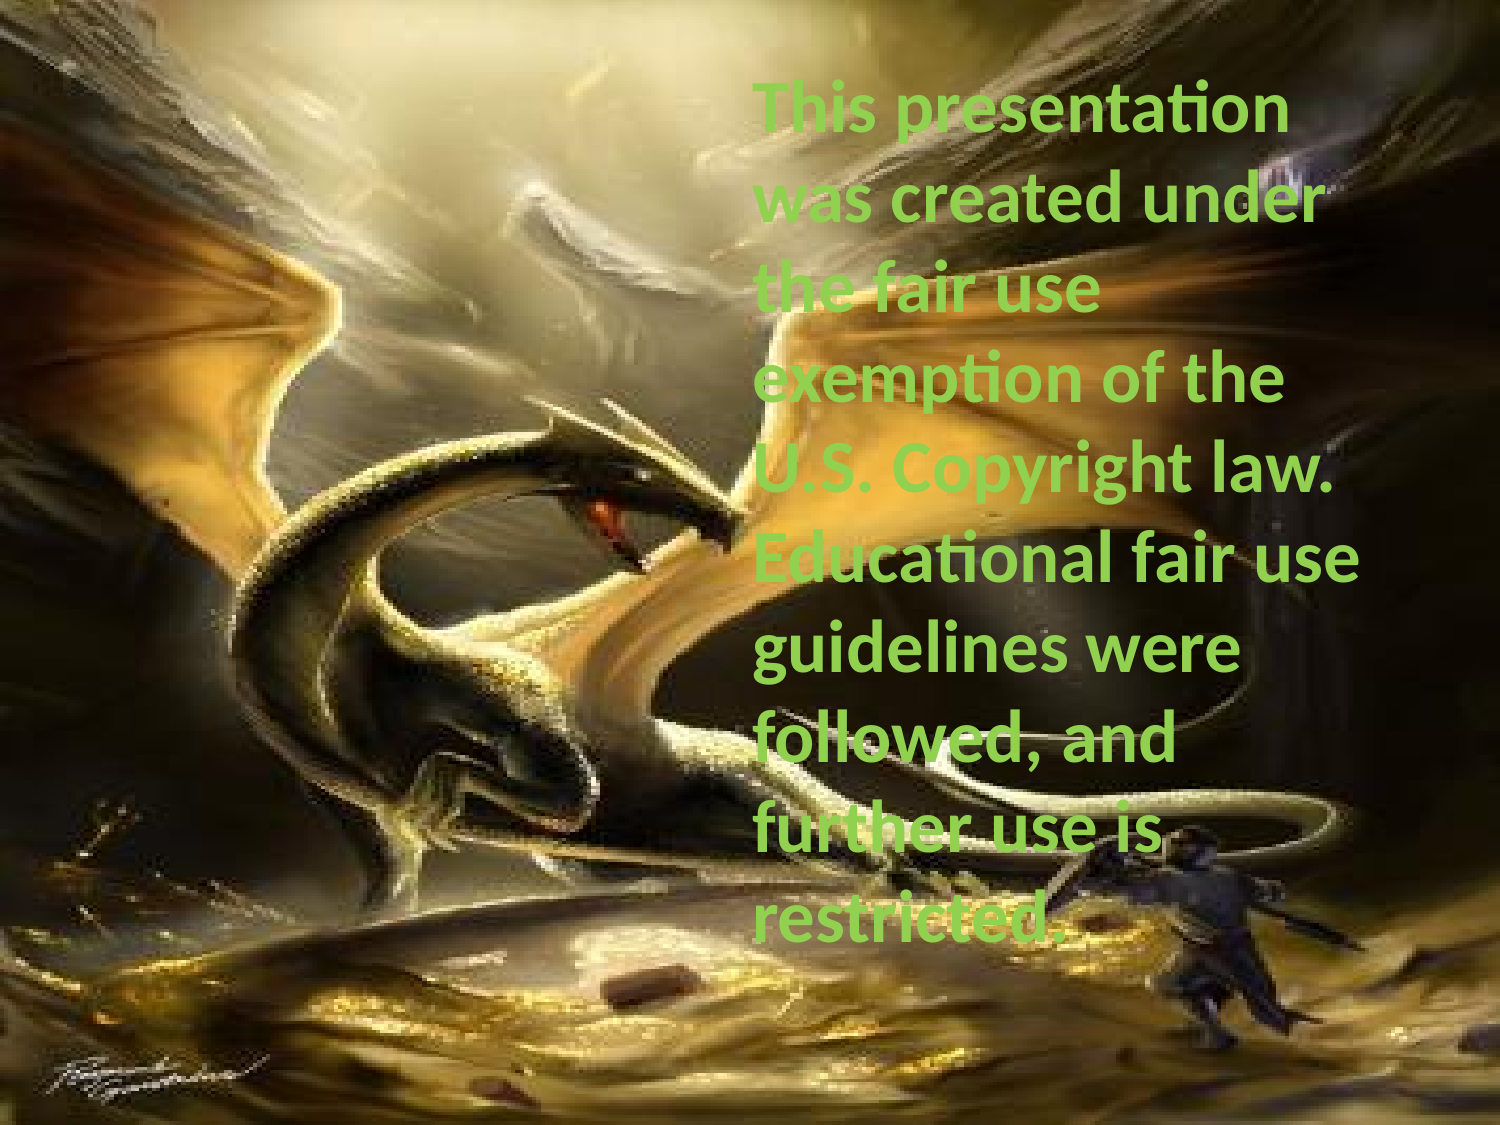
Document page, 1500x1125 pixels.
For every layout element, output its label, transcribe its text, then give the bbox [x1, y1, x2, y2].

text_box This presentation was created under the fair use exemption of the U.S. Copyright law. Educational fair use guidelines were followed, and further use is restricted. [737, 49, 1400, 1000]
picture [0, 0, 1500, 1125]
